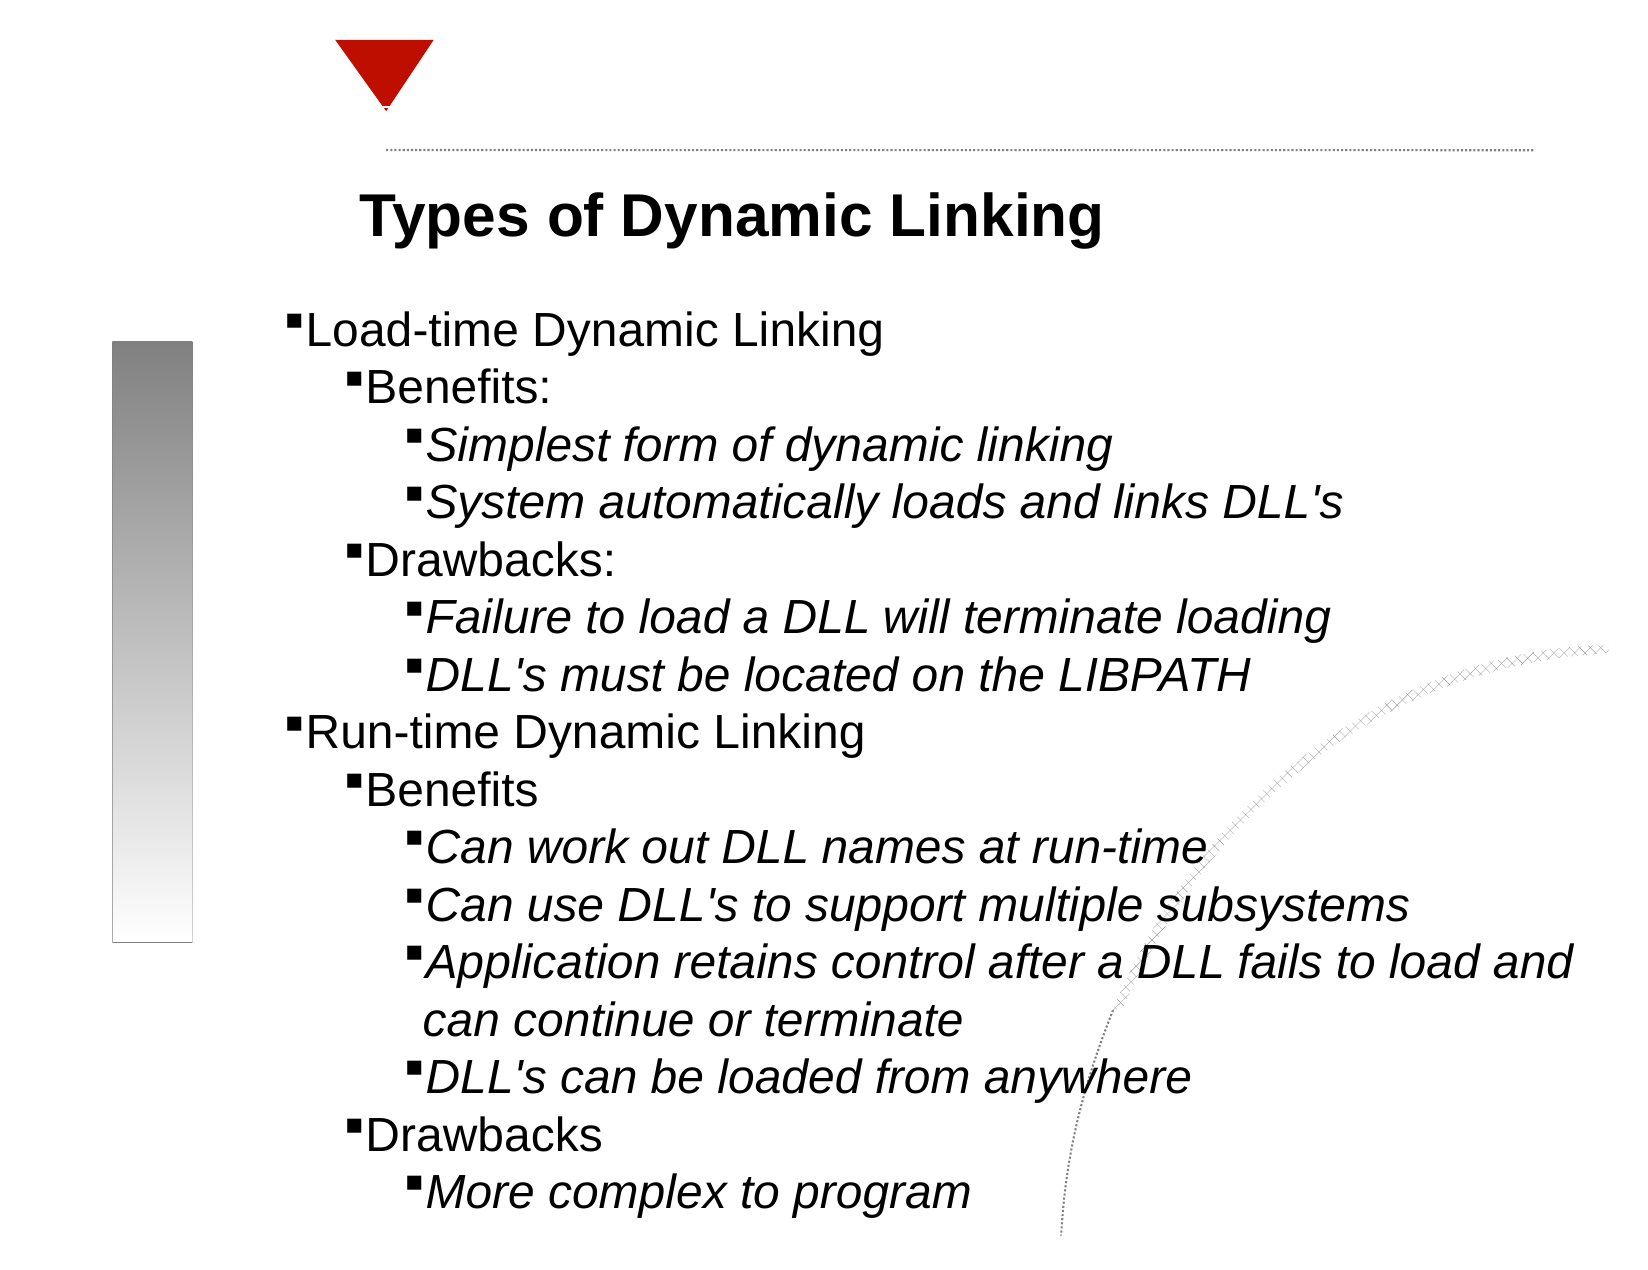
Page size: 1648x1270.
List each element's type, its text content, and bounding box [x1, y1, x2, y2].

text_box Load-time Dynamic Linking Benefits: Simplest form of dynamic linking System automatically loads and links DLL's Drawbacks: Failure to load a DLL will terminate loading DLL's must be located on the LIBPATH Run-time Dynamic Linking Benefits Can work out DLL names at run-time Can use DLL's to support multiple subsystems Application retains control after a DLL fails to load and can continue or terminate DLL's can be loaded from anywhere Drawbacks More complex to program [283, 298, 1585, 1219]
text_box Types of Dynamic Linking [359, 107, 1578, 298]
